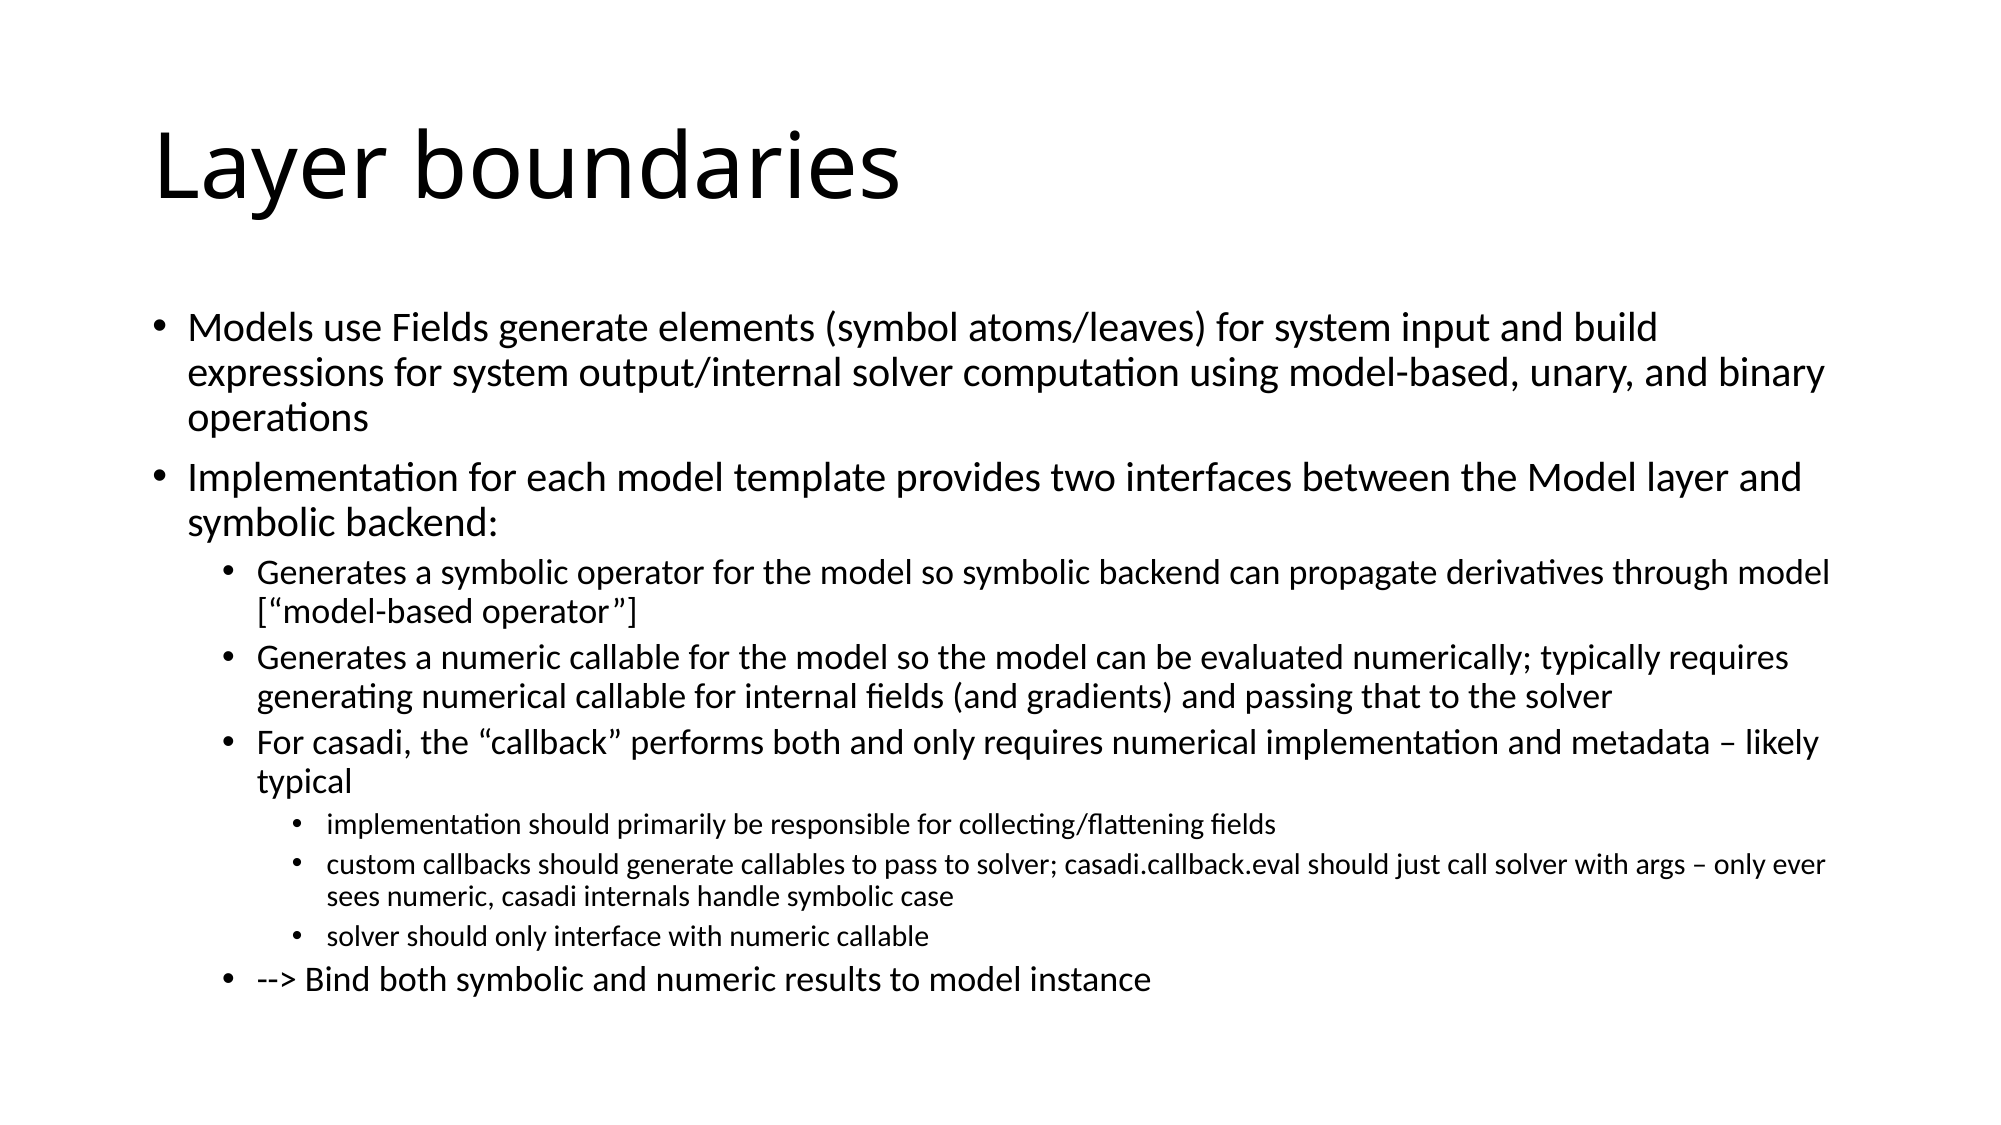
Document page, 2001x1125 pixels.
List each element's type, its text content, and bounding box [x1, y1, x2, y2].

list Models use Fields generate elements (symbol atoms/leaves) for system input and build expressions for system output/internal solver computation using model-based, unary, and binary operations Implementation for each model template provides two interfaces between the Model layer and symbolic backend: Generates a symbolic operator for the model so symbolic backend can propagate derivatives through model [“model-based operator”] Generates a numeric callable for the model so the model can be evaluated numerically; typically requires generating numerical callable for internal fields (and gradients) and passing that to the solver For casadi, the “callback” performs both and only requires numerical implementation and metadata – likely typical implementation should primarily be responsible for collecting/flattening fields custom callbacks should generate callables to pass to solver; casadi.callback.eval should just call solver with args – only ever sees numeric, casadi internals handle symbolic case solver should only interface with numeric callable --> Bind both symbolic and numeric results to model instance [137, 297, 1863, 1012]
title Layer boundaries [137, 59, 1863, 278]
